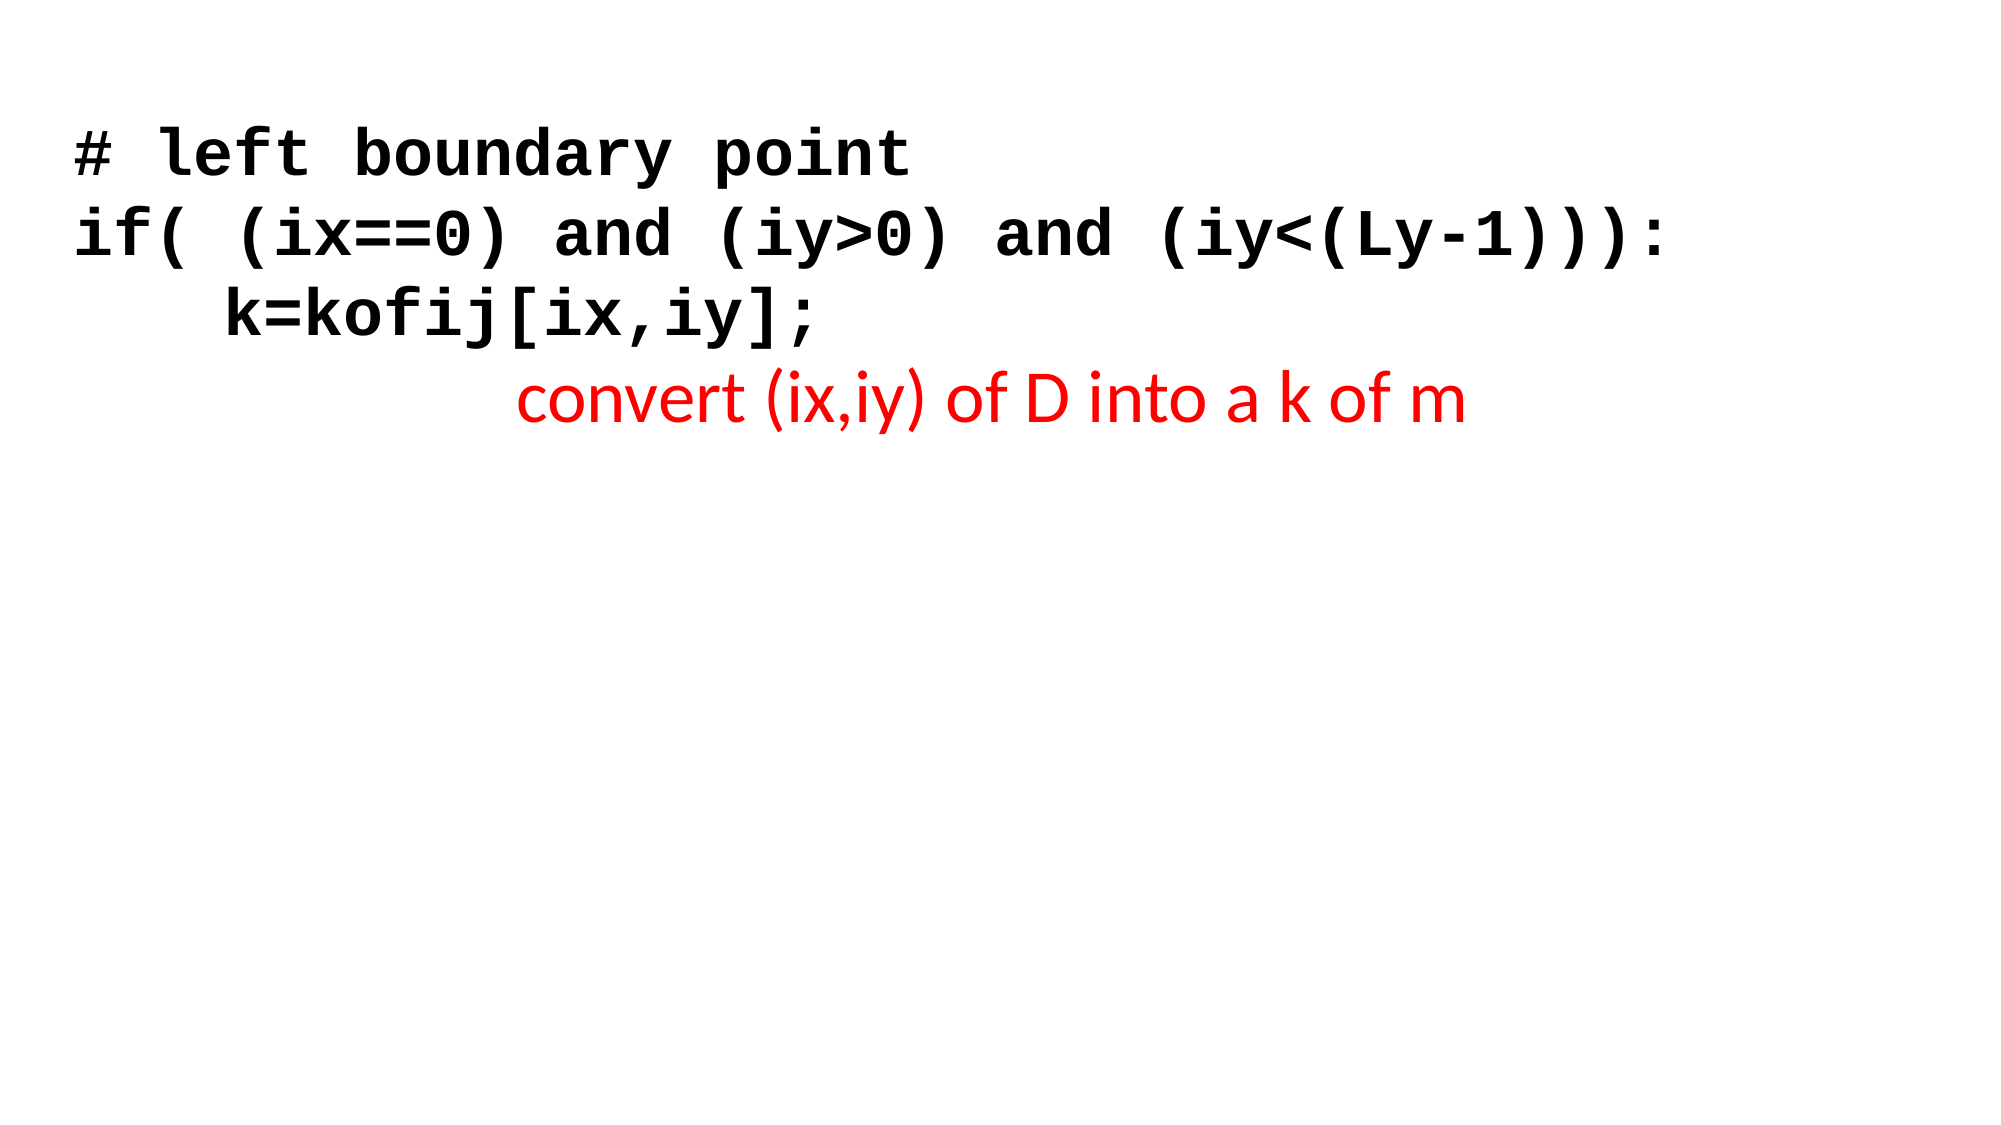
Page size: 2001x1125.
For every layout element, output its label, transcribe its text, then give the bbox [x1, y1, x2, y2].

text_box convert (ix,iy) of D into a k of m [501, 339, 2000, 535]
text_box # left boundary point if( (ix==0) and (iy>0) and (iy<(Ly-1))): k=kofij[ix,iy]; [59, 101, 2000, 357]
